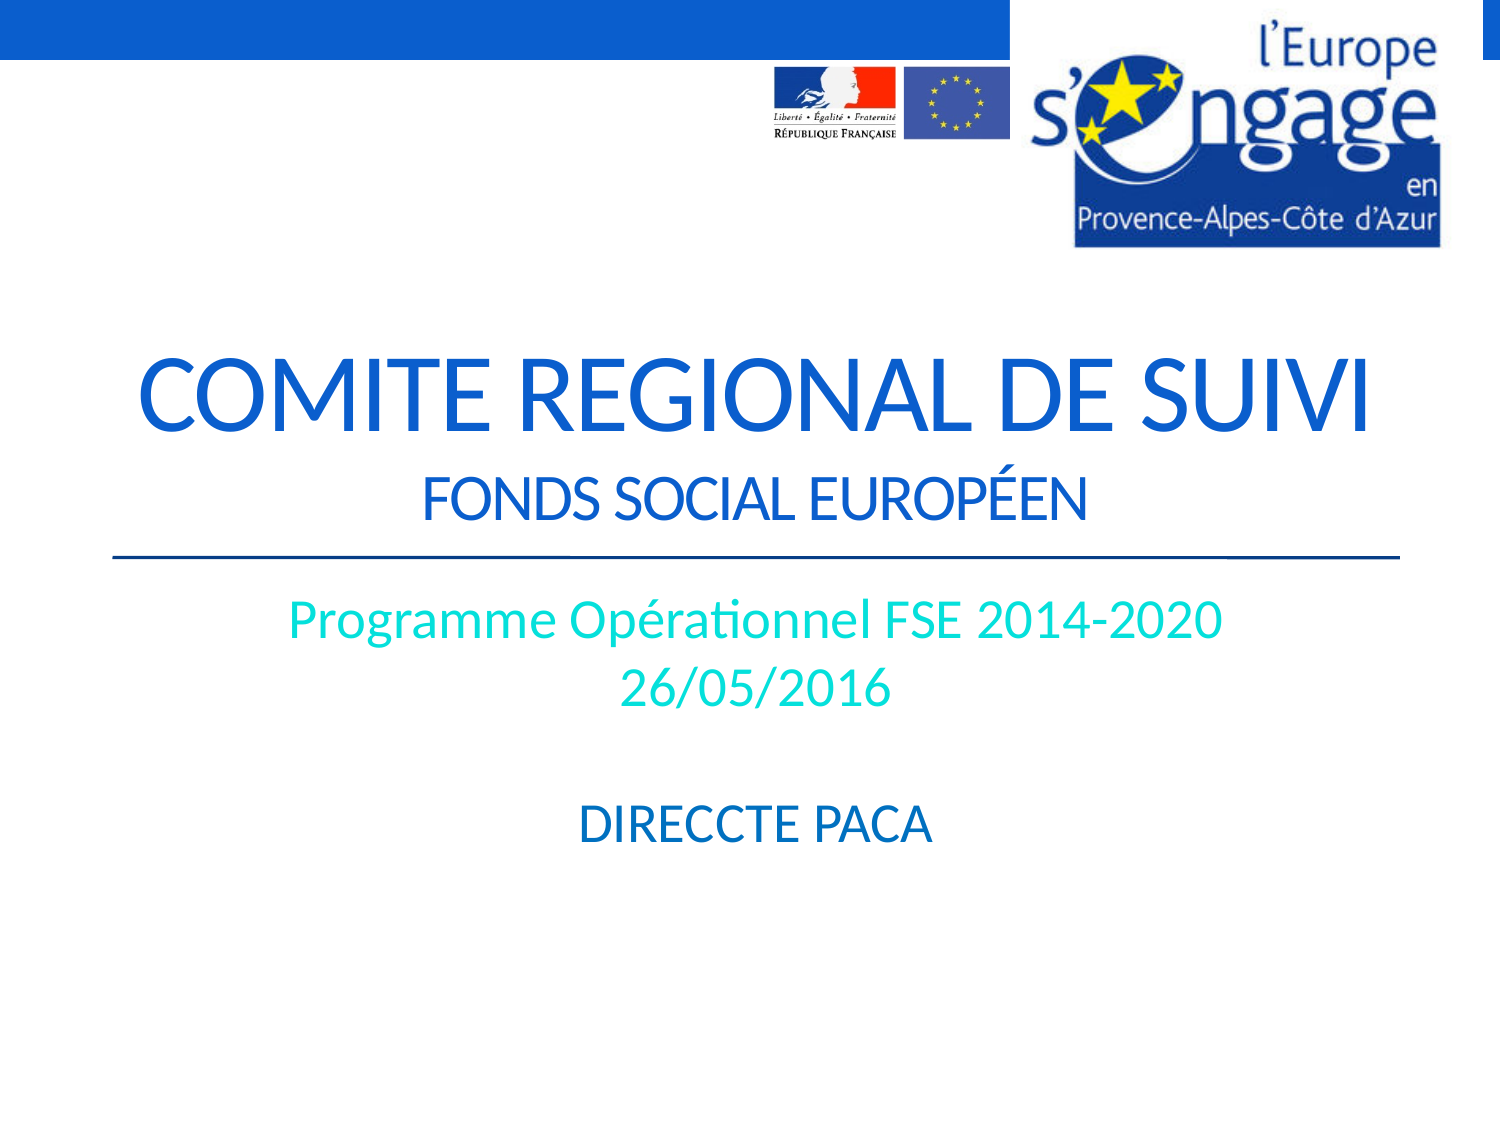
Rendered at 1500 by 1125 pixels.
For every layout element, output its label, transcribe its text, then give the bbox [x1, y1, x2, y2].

picture [903, 0, 1484, 303]
title COMITE REGIONAL DE SUIVI Fonds social européen [112, 224, 1400, 542]
picture [773, 66, 896, 140]
subtitle Programme Opérationnel FSE 2014-2020 26/05/2016 DIRECCTE PACA [112, 575, 1400, 863]
